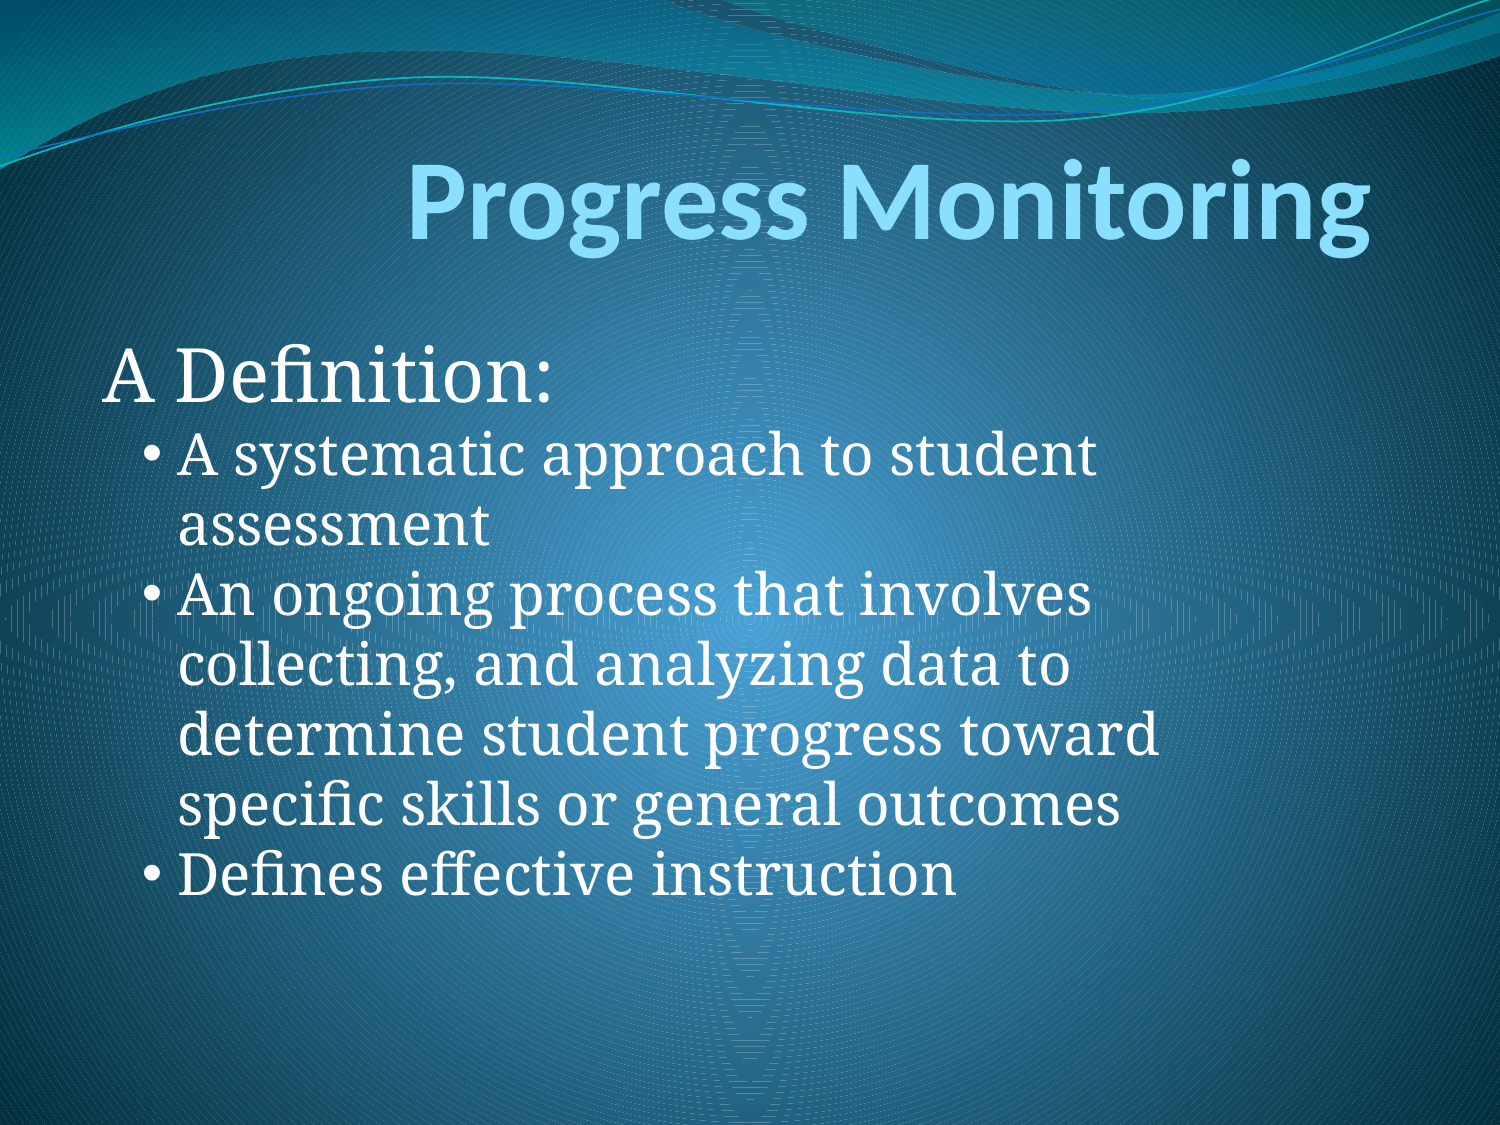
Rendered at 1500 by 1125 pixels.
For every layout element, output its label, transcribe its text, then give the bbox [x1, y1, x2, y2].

title Progress Monitoring [87, 125, 1376, 263]
text_box A Definition: A systematic approach to student assessment An ongoing process that involves collecting, and analyzing data to determine student progress toward specific skills or general outcomes Defines effective instruction [87, 320, 1376, 915]
